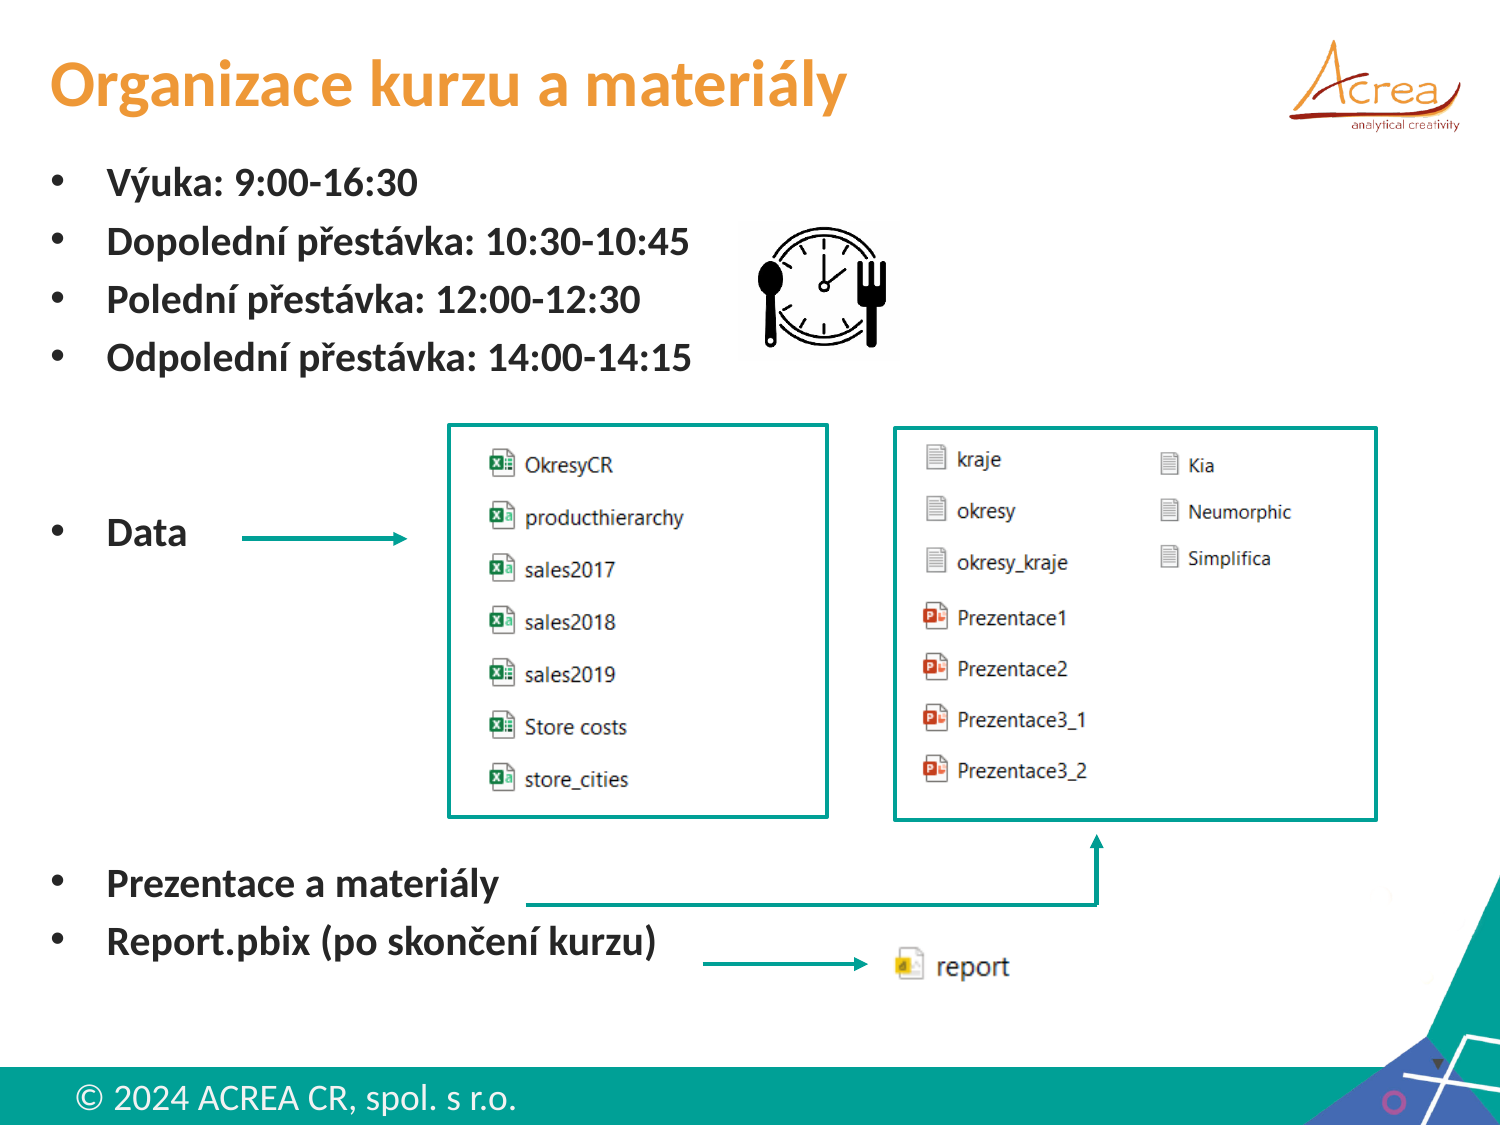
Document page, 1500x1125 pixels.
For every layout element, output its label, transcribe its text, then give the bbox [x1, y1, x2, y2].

picture [904, 591, 1152, 792]
picture [1280, 853, 1500, 1125]
picture [466, 435, 712, 814]
list Výuka: 9:00-16:30 Dopolední přestávka: 10:30-10:45 Polední přestávka: 12:00-12:30 Odpolední přestávka: 14:00-14:15 Data Prezentace a materiály Report.pbix (po skončení kurzu) [35, 147, 1453, 1010]
text_box [893, 426, 1378, 822]
picture [903, 431, 1129, 588]
title Organizace kurzu a materiály [35, 35, 1276, 124]
text_box [447, 423, 829, 819]
picture [730, 214, 913, 365]
picture [1142, 435, 1340, 584]
picture [1249, 10, 1500, 161]
picture [878, 932, 1098, 998]
